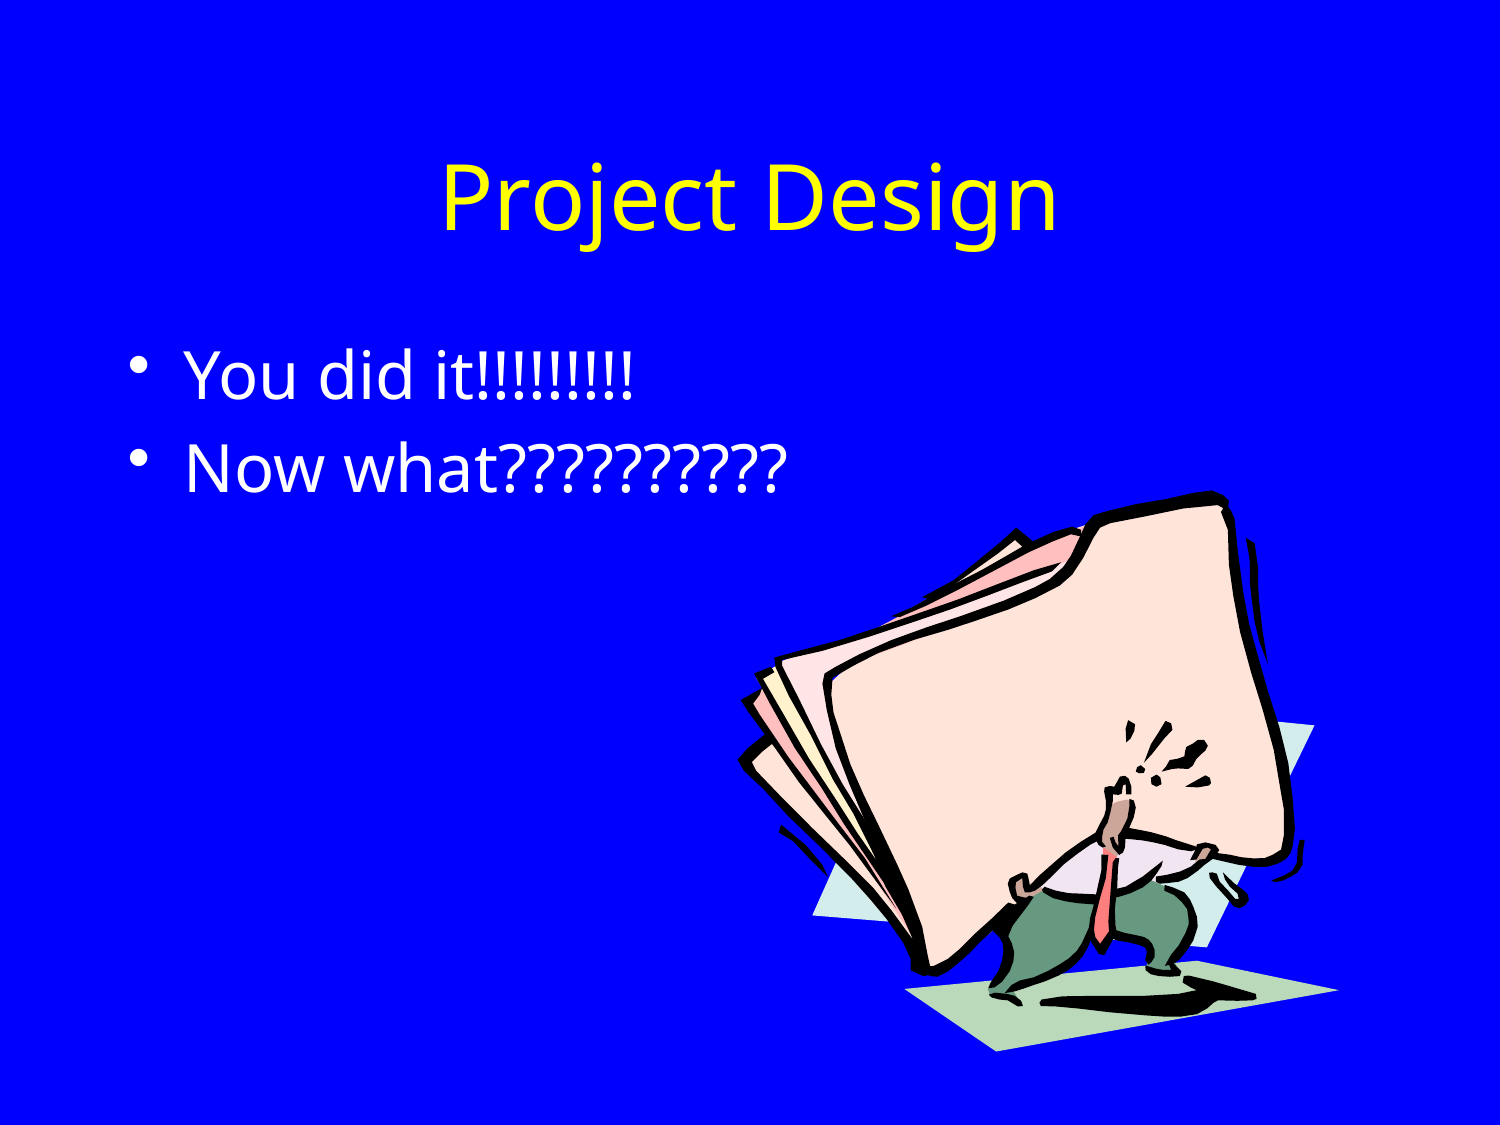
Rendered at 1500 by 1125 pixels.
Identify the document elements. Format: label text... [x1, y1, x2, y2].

list You did it!!!!!!!!! Now what?????????? [112, 324, 1388, 1001]
picture [737, 487, 1345, 1057]
title Project Design [112, 99, 1388, 288]
